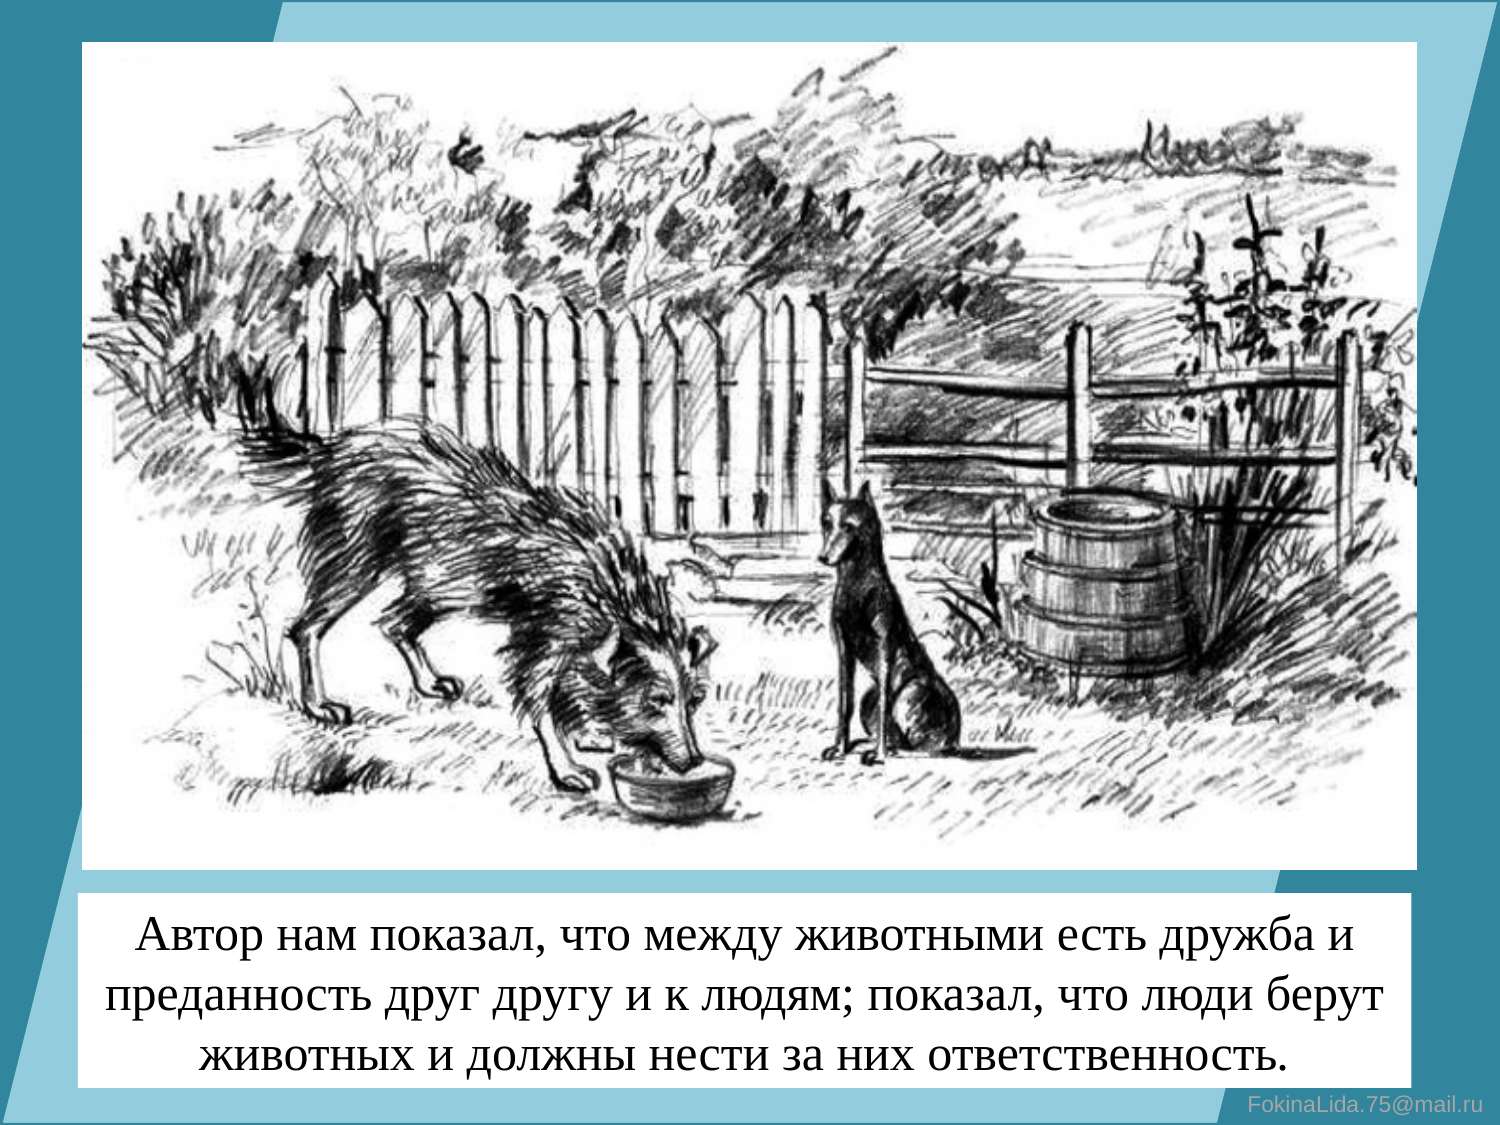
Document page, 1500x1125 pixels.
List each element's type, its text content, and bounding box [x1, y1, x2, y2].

text_box Автор нам показал, что между животными есть дружба и преданность друг другу и к людям; показал, что люди берут животных и должны нести за них ответственность. [77, 893, 1412, 1088]
slide_number 8 [1074, 1042, 1425, 1103]
picture [81, 42, 1418, 870]
